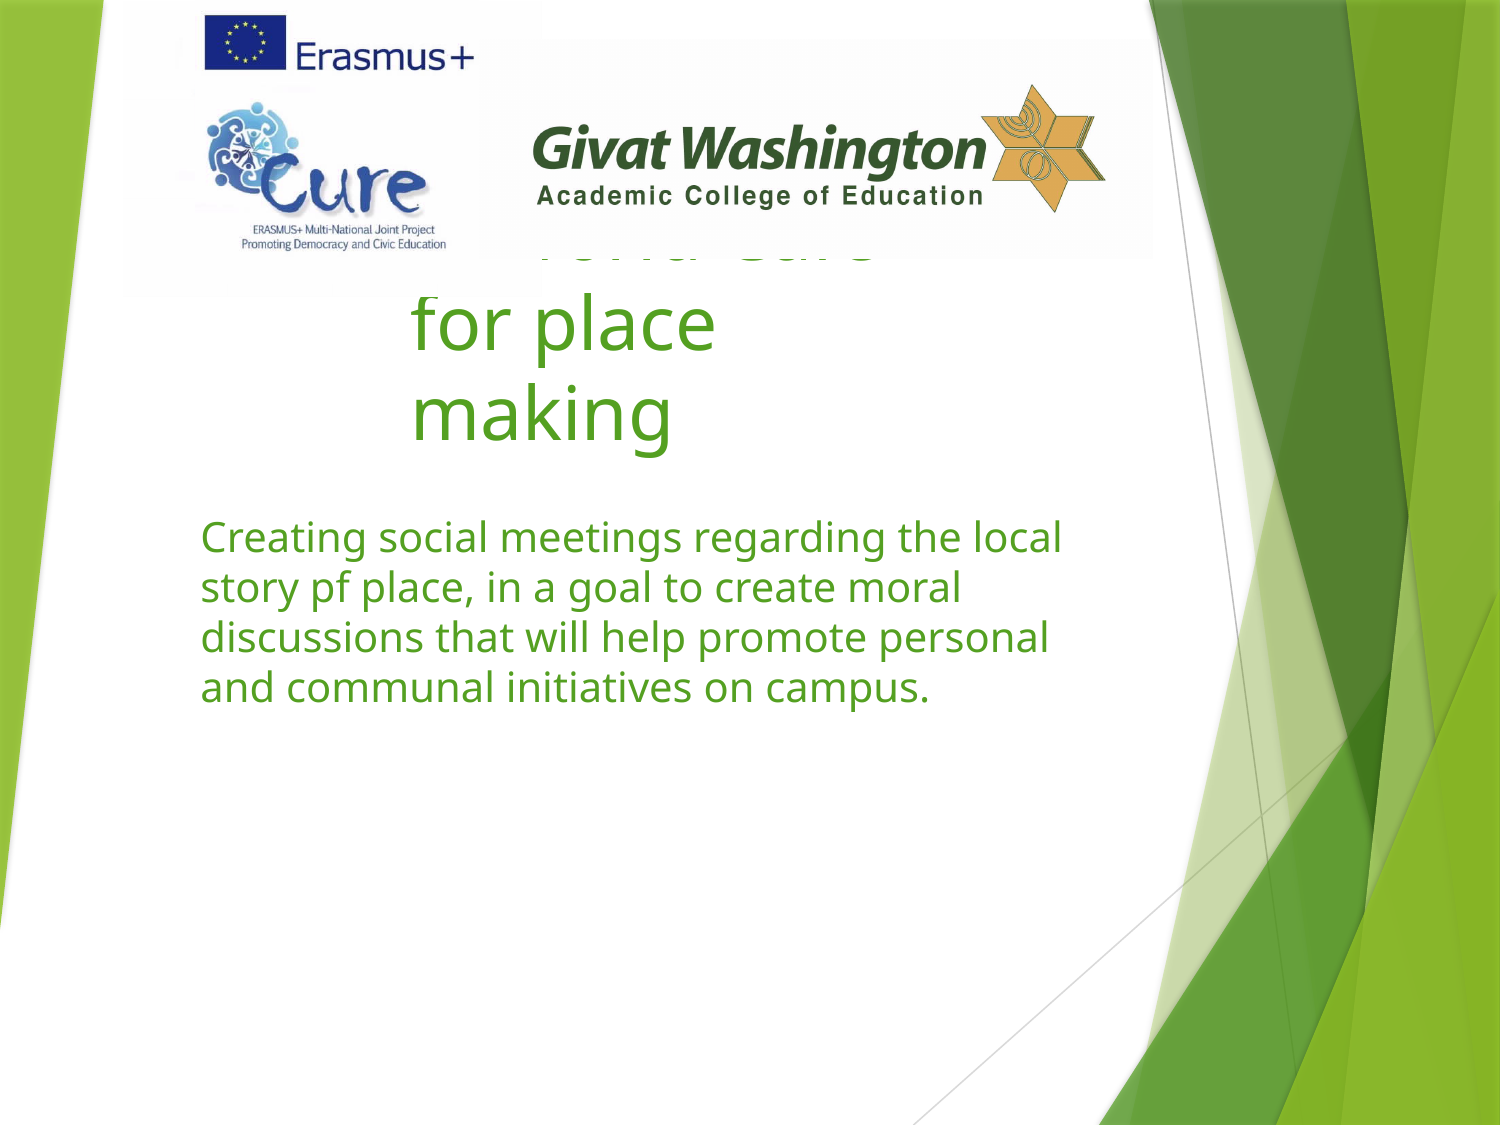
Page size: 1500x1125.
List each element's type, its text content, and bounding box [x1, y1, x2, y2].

subtitle Creating social meetings regarding the local story pf place, in a goal to create moral discussions that will help promote personal and communal initiatives on campus. [185, 503, 1141, 752]
picture [1153, 37, 1164, 251]
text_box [123, 0, 1153, 297]
title 3. World Café for place making [395, 359, 982, 463]
